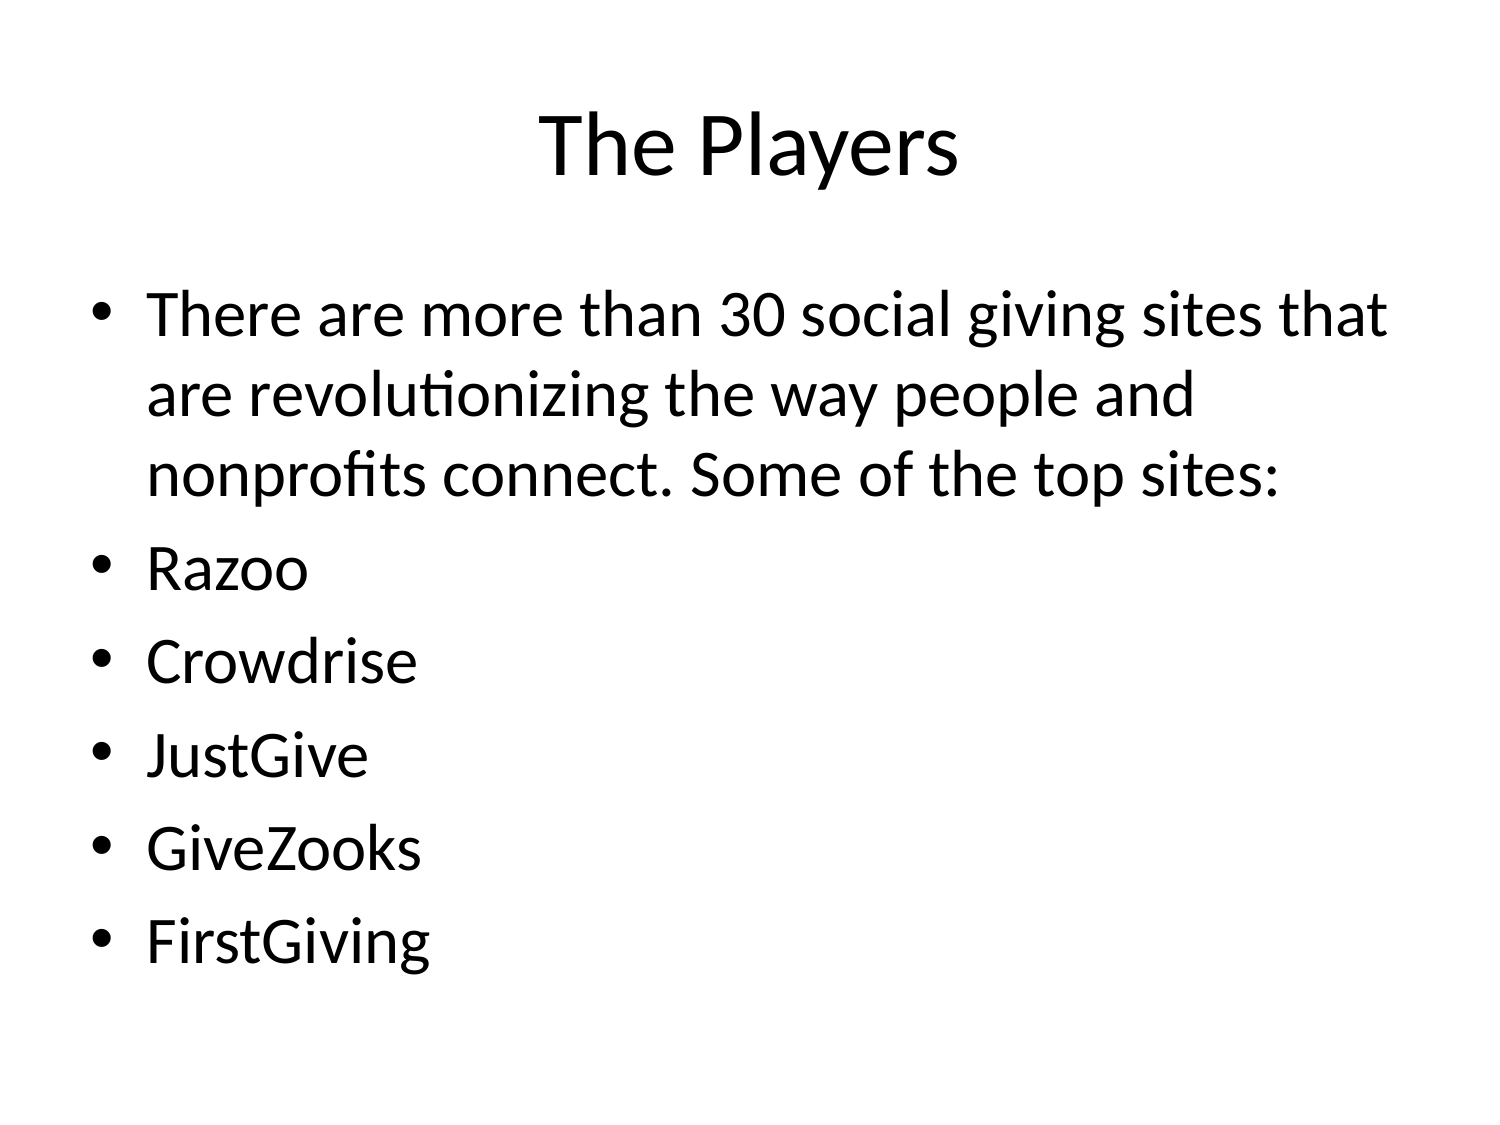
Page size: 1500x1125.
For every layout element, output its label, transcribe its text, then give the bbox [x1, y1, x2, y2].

title The Players [75, 45, 1425, 233]
list There are more than 30 social giving sites that are revolutionizing the way people and nonprofits connect. Some of the top sites: Razoo Crowdrise JustGive GiveZooks FirstGiving [75, 262, 1425, 1005]
